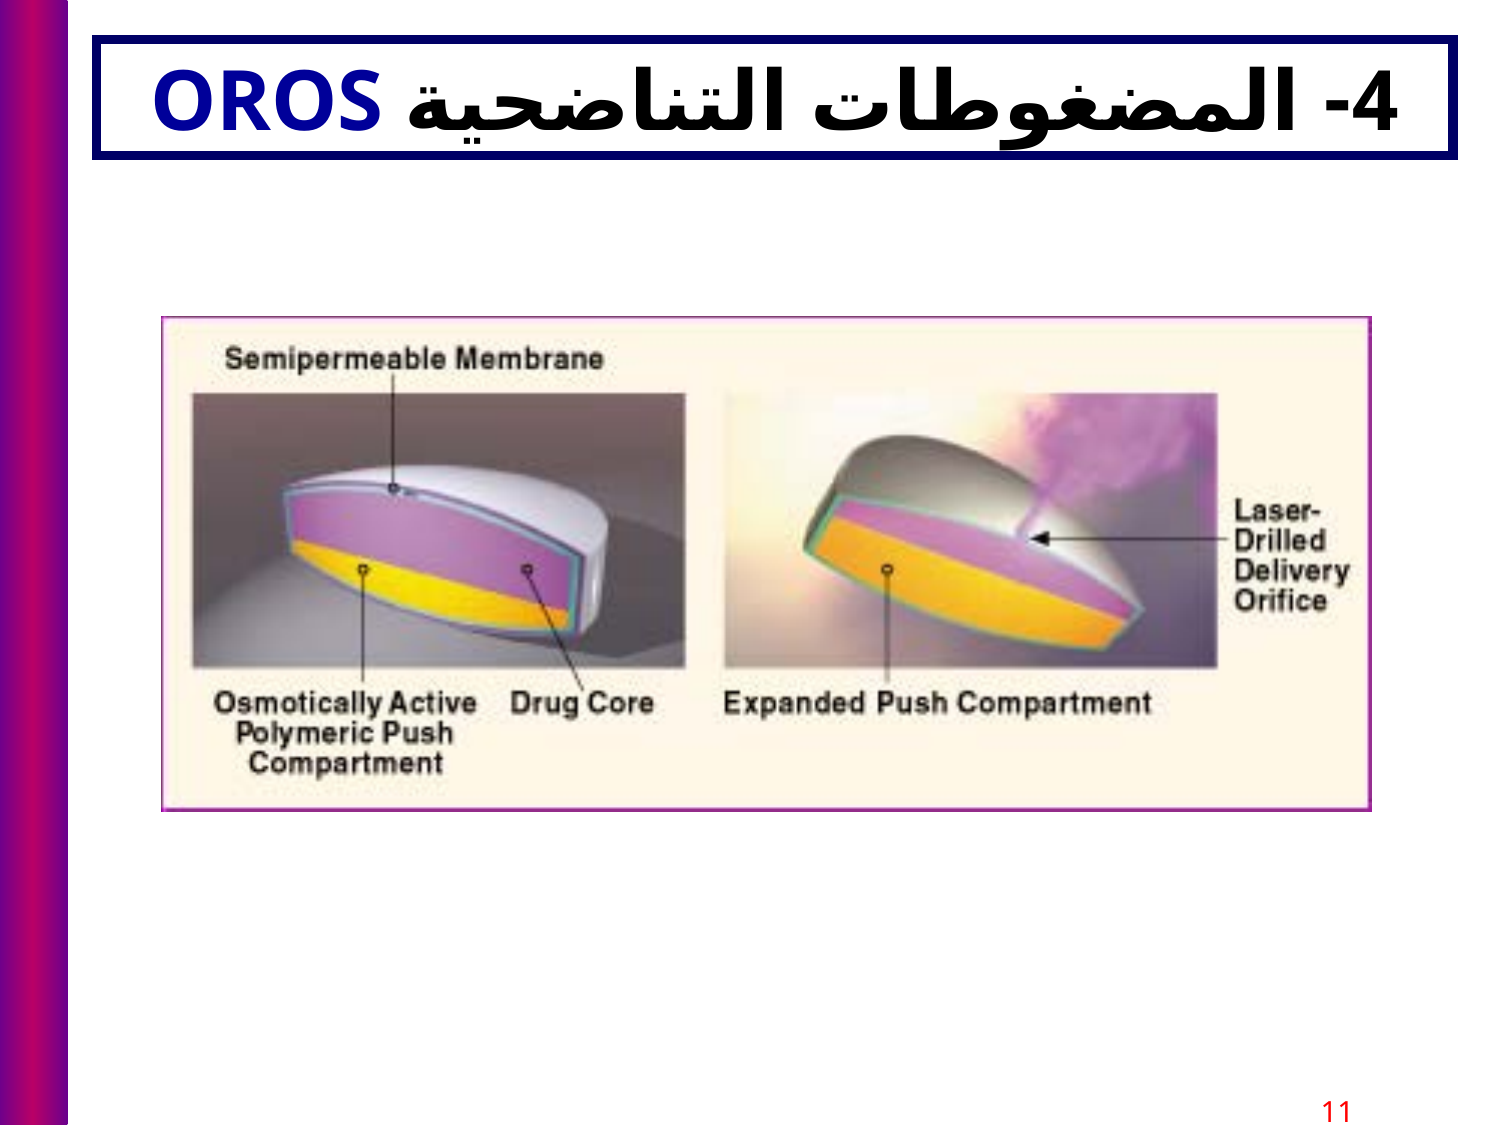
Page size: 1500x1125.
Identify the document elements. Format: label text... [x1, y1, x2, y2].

title 4- المضغوطات التناضحية OROS [92, 35, 1458, 160]
picture [161, 316, 1372, 812]
